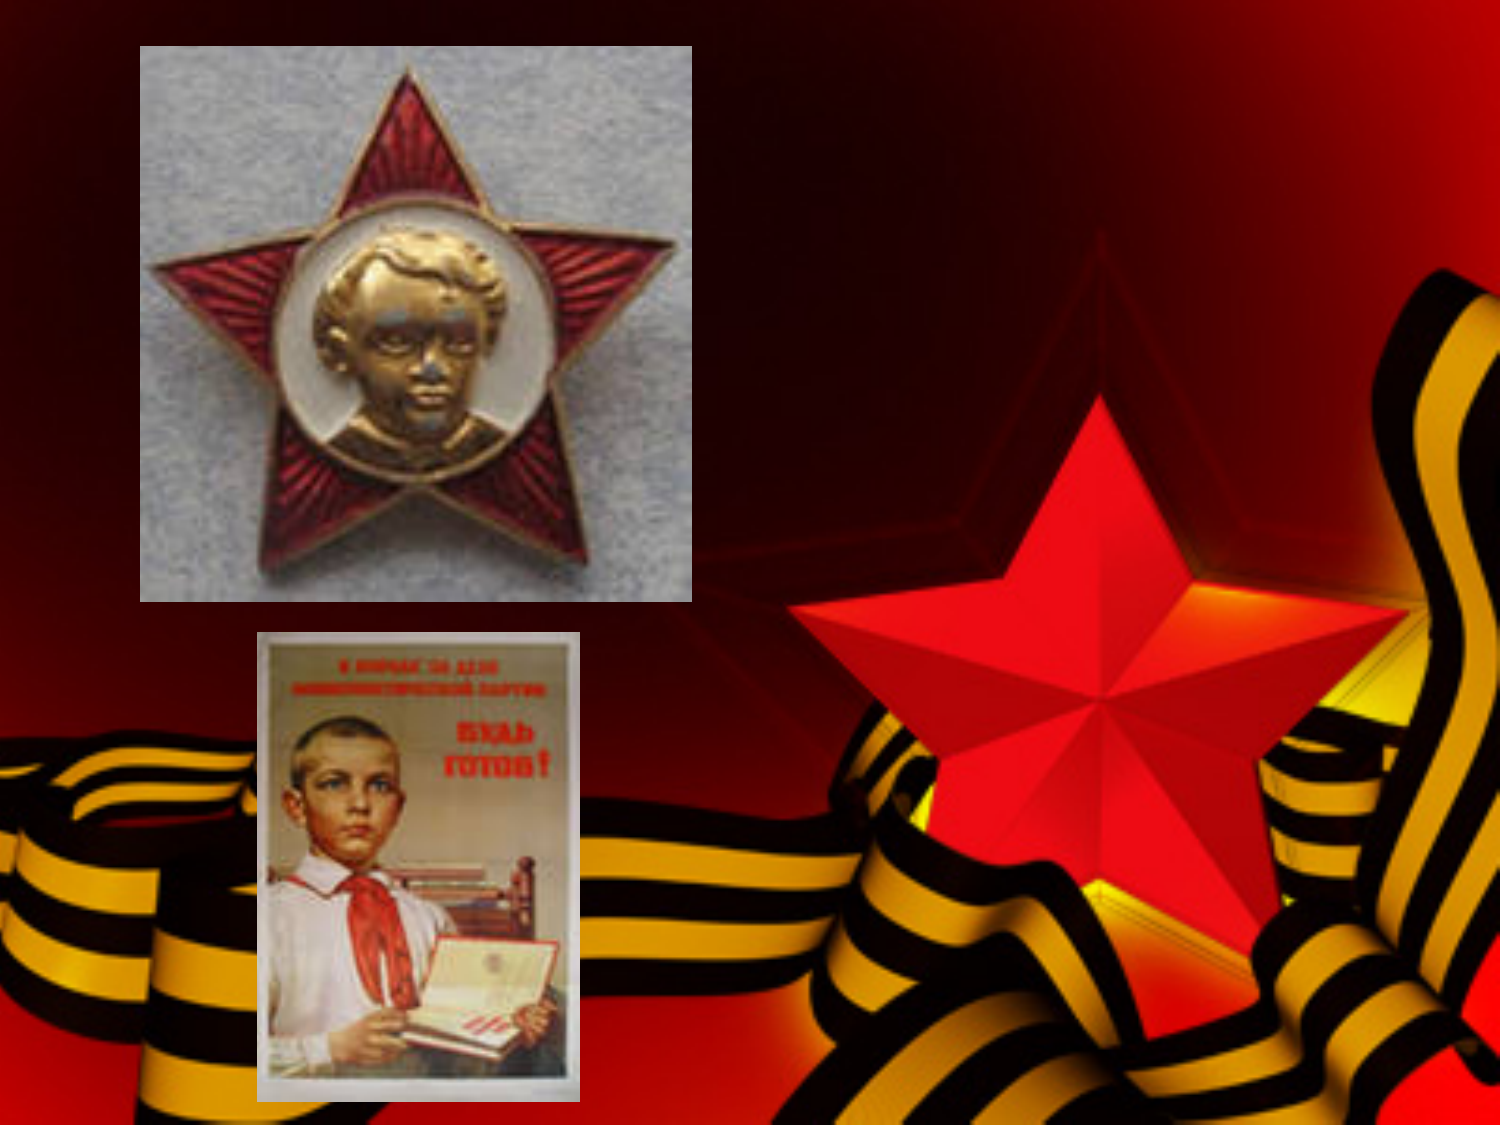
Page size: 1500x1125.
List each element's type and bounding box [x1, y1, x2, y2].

list [140, 46, 692, 602]
picture [0, 0, 1500, 1125]
